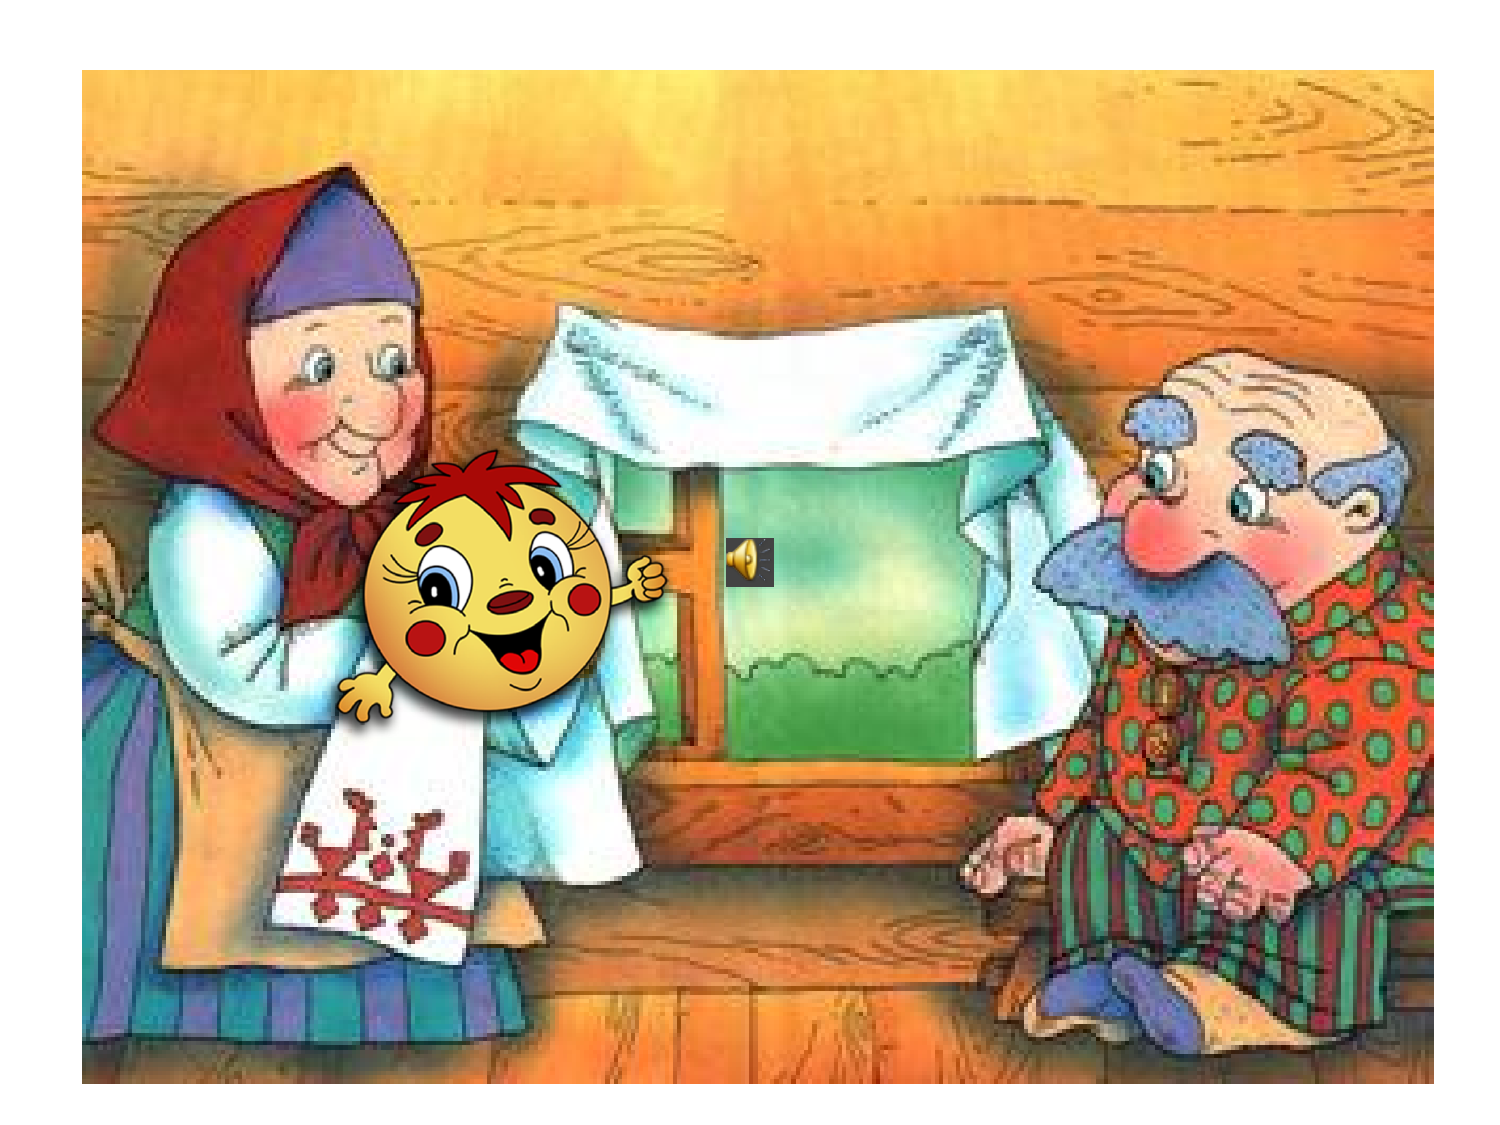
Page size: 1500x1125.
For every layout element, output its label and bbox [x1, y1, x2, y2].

picture [724, 537, 776, 588]
picture [257, 433, 694, 767]
list [81, 70, 1434, 1085]
